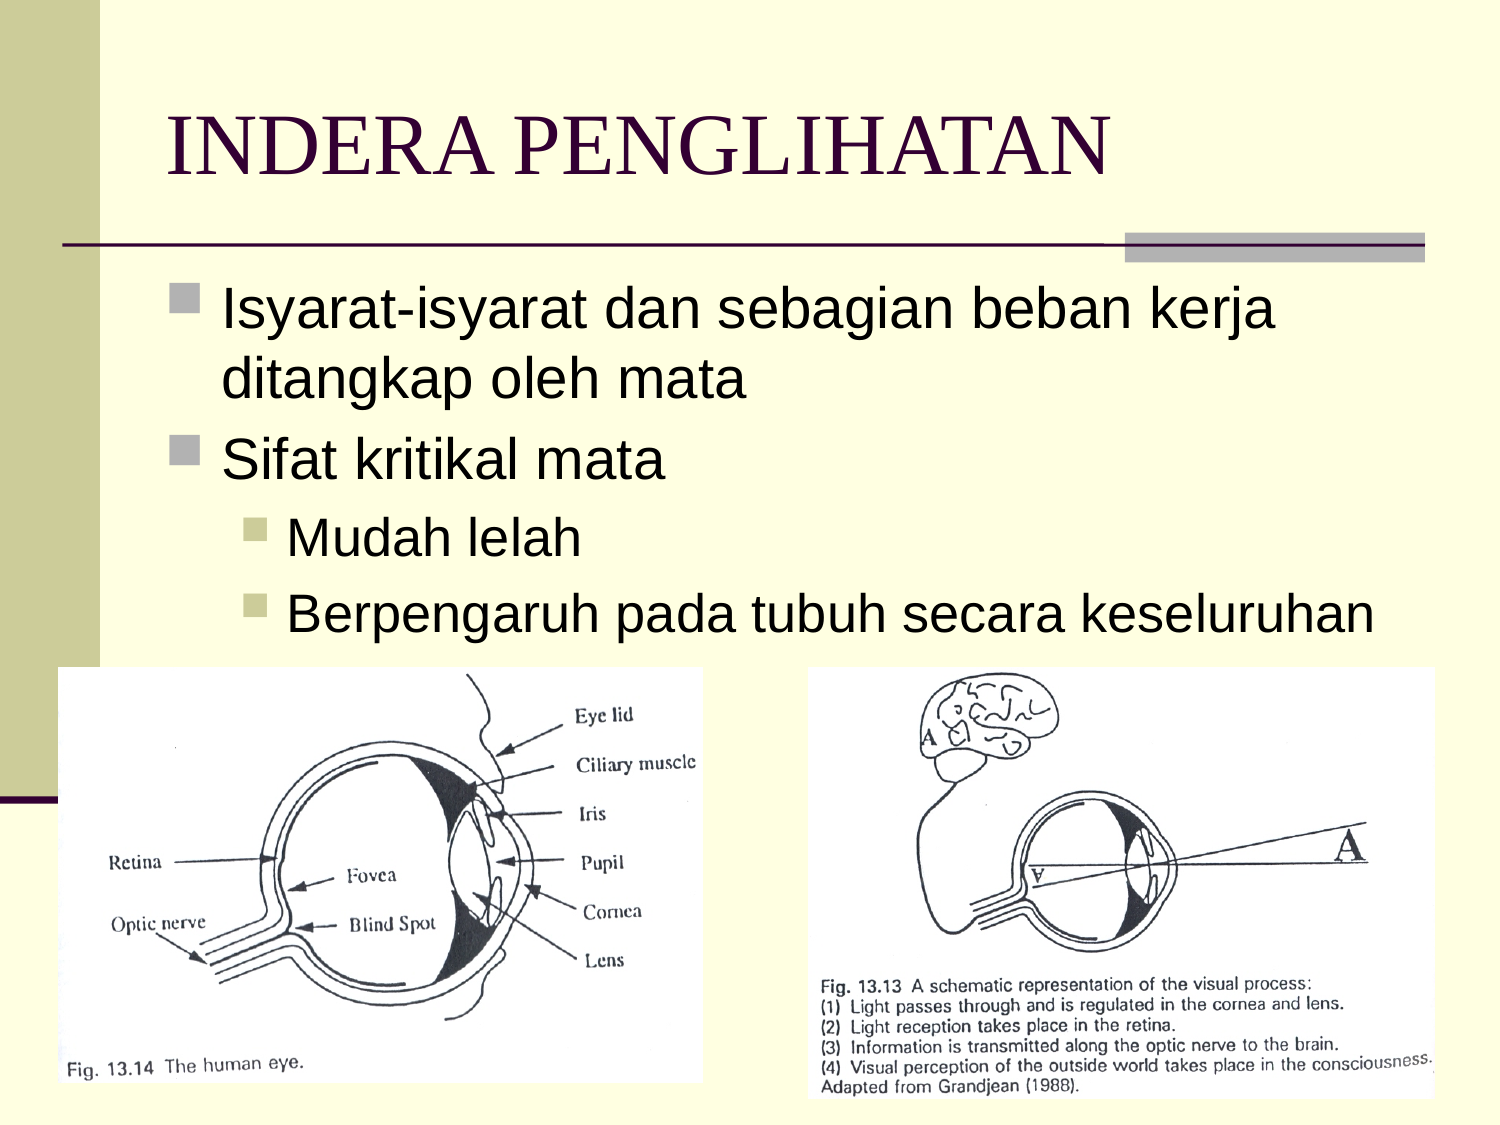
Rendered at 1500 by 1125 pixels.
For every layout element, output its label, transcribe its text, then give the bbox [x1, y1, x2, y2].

title INDERA PENGLIHATAN [149, 45, 1426, 234]
picture [808, 667, 1436, 1099]
picture [58, 667, 703, 1084]
list Isyarat-isyarat dan sebagian beban kerja ditangkap oleh mata Sifat kritikal mata Mudah lelah Berpengaruh pada tubuh secara keseluruhan [149, 262, 1426, 1125]
